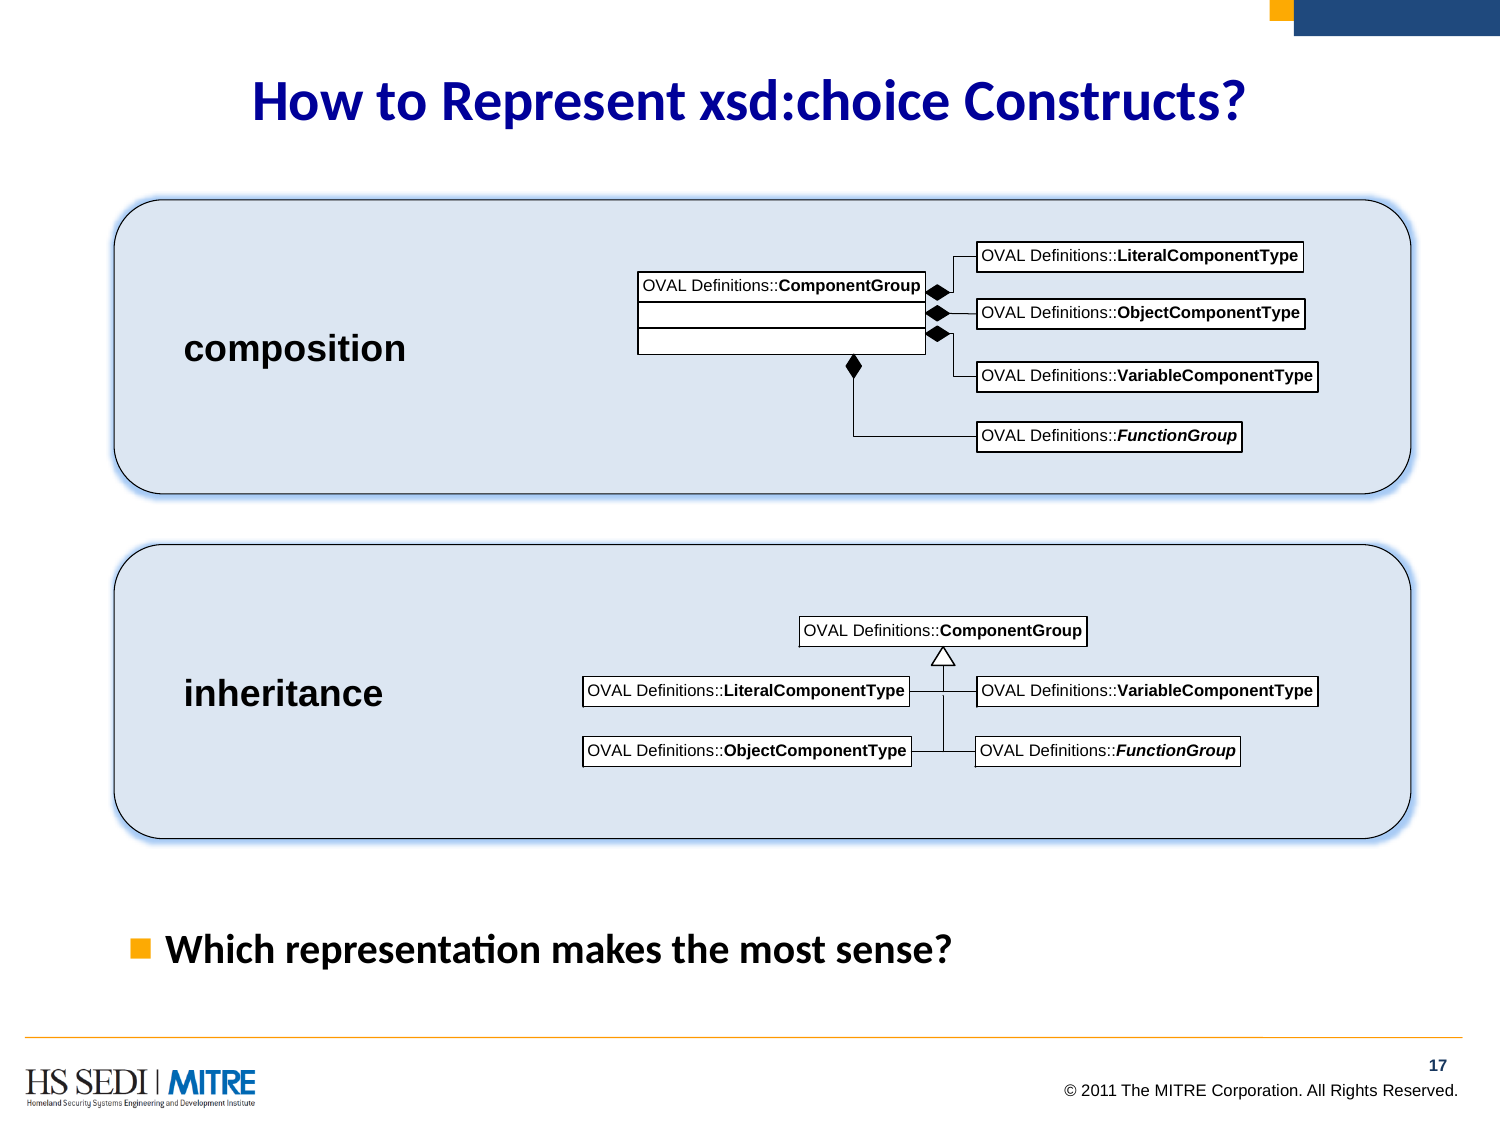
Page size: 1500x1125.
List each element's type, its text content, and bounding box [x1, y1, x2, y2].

picture [579, 613, 1322, 770]
picture [20, 1058, 271, 1122]
text_box [1387, 551, 1411, 832]
text_box composition [168, 316, 466, 377]
picture [634, 238, 1322, 456]
slide_number 16 [1374, 1049, 1463, 1076]
title How to Represent xsd:choice Constructs? [43, 62, 1457, 151]
list Which representation makes the most sense? [112, 180, 1387, 229]
text_box [114, 199, 1411, 494]
text_box inheritance [168, 661, 466, 721]
list Which representation makes the most sense? [112, 468, 1387, 1024]
